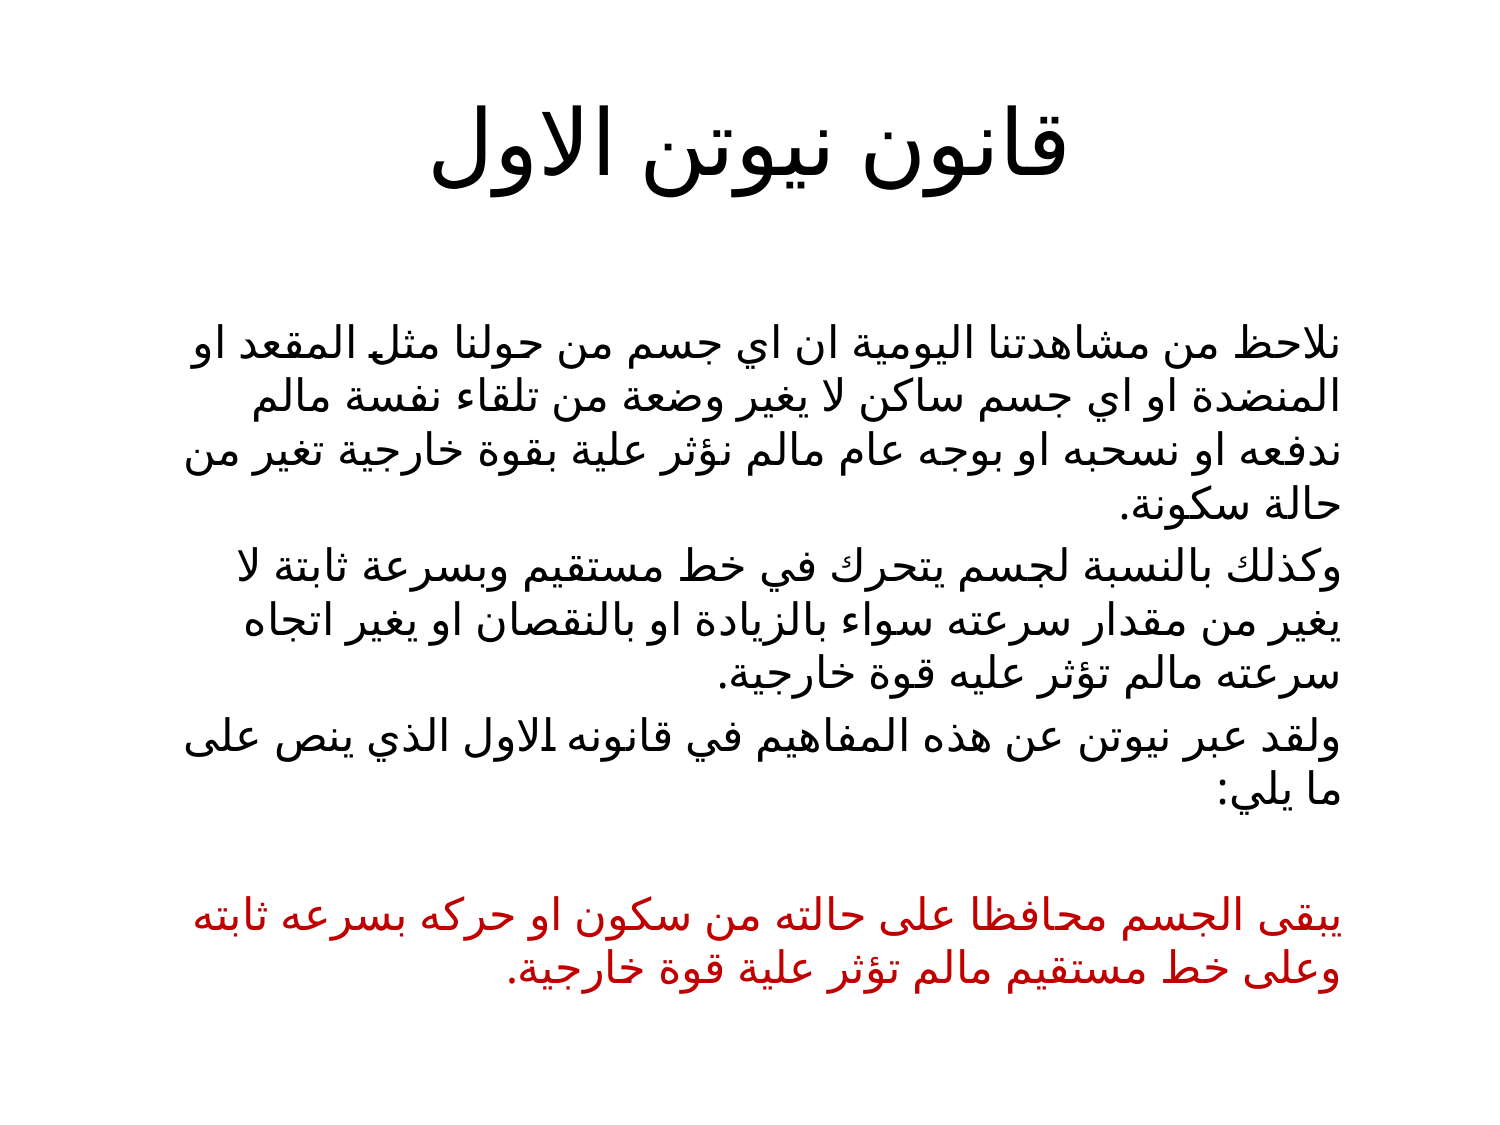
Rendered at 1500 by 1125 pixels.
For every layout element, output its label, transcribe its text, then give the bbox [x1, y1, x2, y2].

list نلاحظ من مشاهدتنا اليومية ان اي جسم من حولنا مثل المقعد او المنضدة او اي جسم ساكن لا يغير وضعة من تلقاء نفسة مالم ندفعه او نسحبه او بوجه عام مالم نؤثر علية بقوة خارجية تغير من حالة سكونة. وكذلك بالنسبة لجسم يتحرك في خط مستقيم وبسرعة ثابتة لا يغير من مقدار سرعته سواء بالزيادة او بالنقصان او يغير اتجاه سرعته مالم تؤثر عليه قوة خارجية. ولقد عبر نيوتن عن هذه المفاهيم في قانونه الاول الذي ينص على ما يلي: يبقى الجسم محافظا على حالته من سكون او حركه بسرعه ثابته وعلى خط مستقيم مالم تؤثر علية قوة خارجية. [143, 243, 1359, 1005]
title قانون نيوتن الاول [75, 45, 1425, 233]
